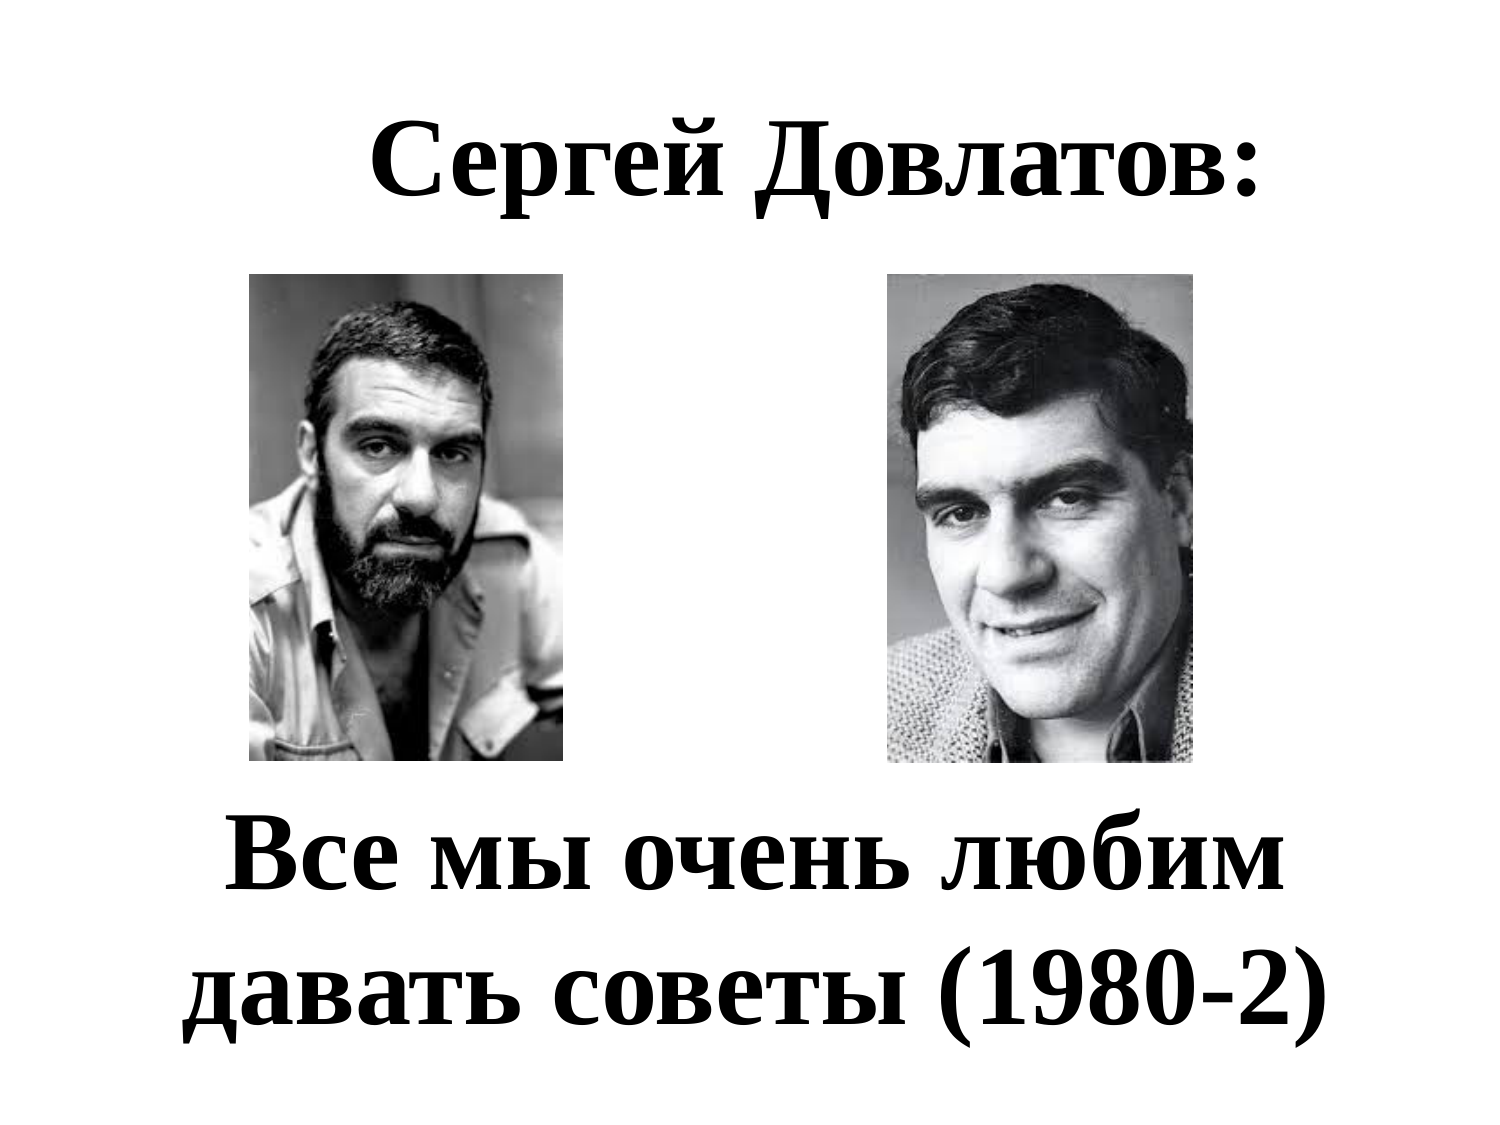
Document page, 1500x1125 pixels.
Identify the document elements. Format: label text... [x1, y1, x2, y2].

picture [249, 274, 563, 762]
picture [887, 274, 1193, 763]
list Сергей Довлатов: Все мы очень любим давать советы (1980-2) [62, 75, 1450, 1075]
